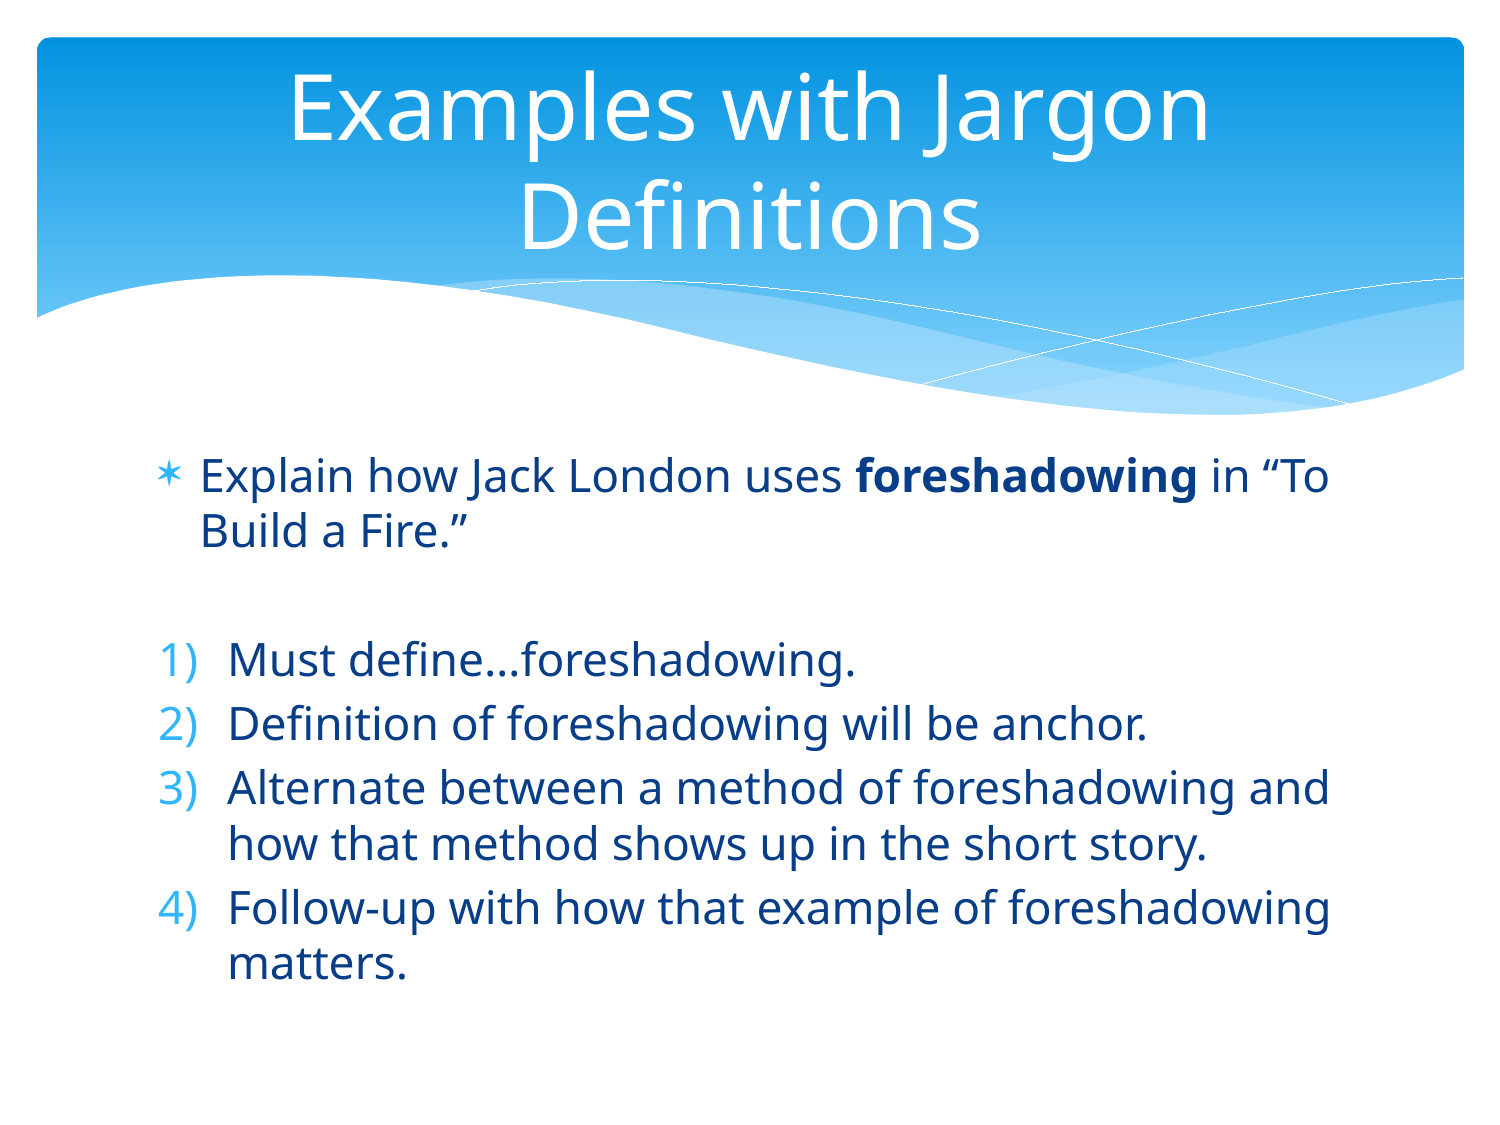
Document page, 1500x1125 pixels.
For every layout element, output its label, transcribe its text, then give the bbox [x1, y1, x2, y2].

title Examples with Jargon Definitions [75, 55, 1425, 261]
list Explain how Jack London uses foreshadowing in “To Build a Fire.” Must define…foreshadowing. Definition of foreshadowing will be anchor. Alternate between a method of foreshadowing and how that method shows up in the short story. Follow-up with how that example of foreshadowing matters. [143, 438, 1359, 1005]
